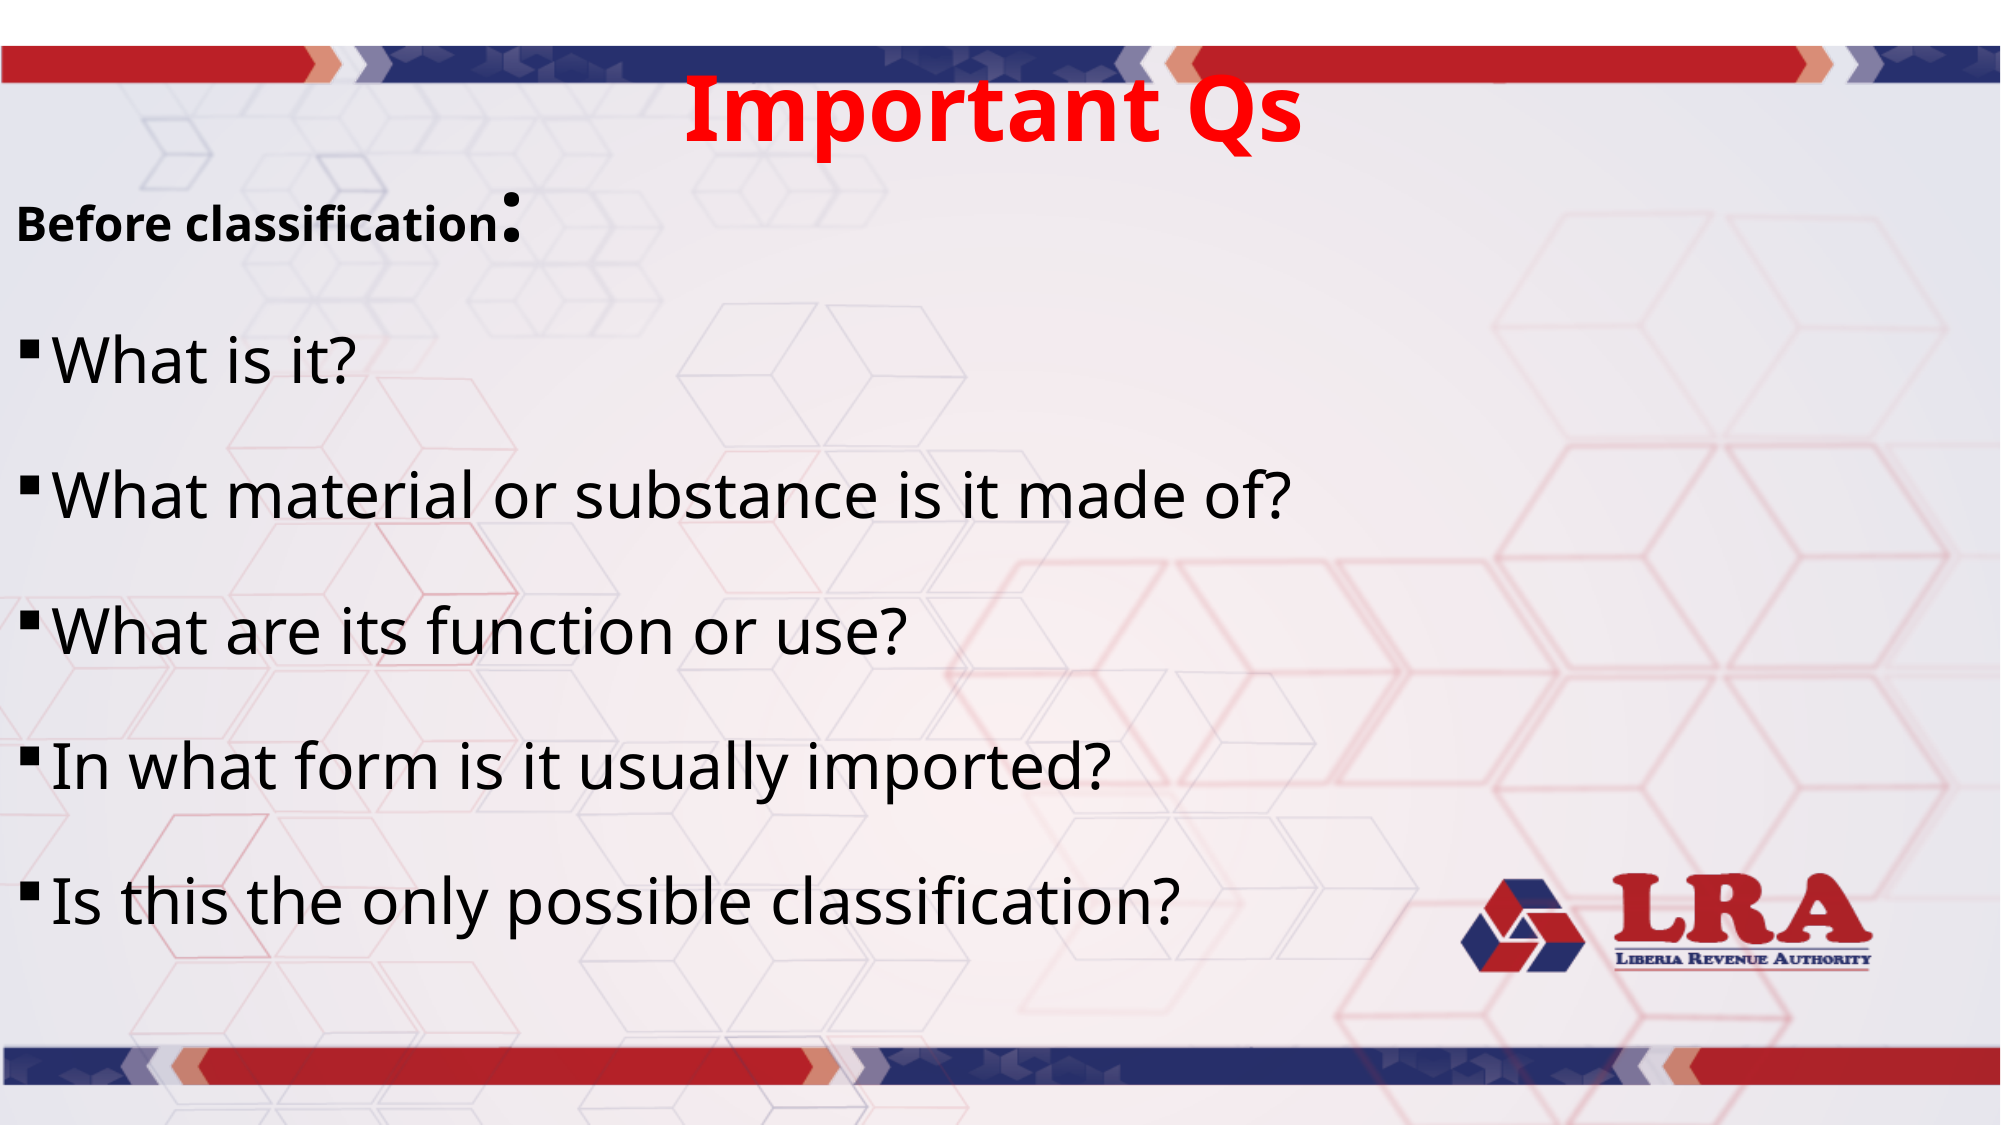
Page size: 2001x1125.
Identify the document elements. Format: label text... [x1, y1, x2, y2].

picture [0, 0, 2001, 1125]
title Important Qs [31, 52, 1958, 157]
list Before classification: What is it? What material or substance is it made of? What are its function or use? In what form is it usually imported? Is this the only possible classification? [0, 157, 1969, 1125]
